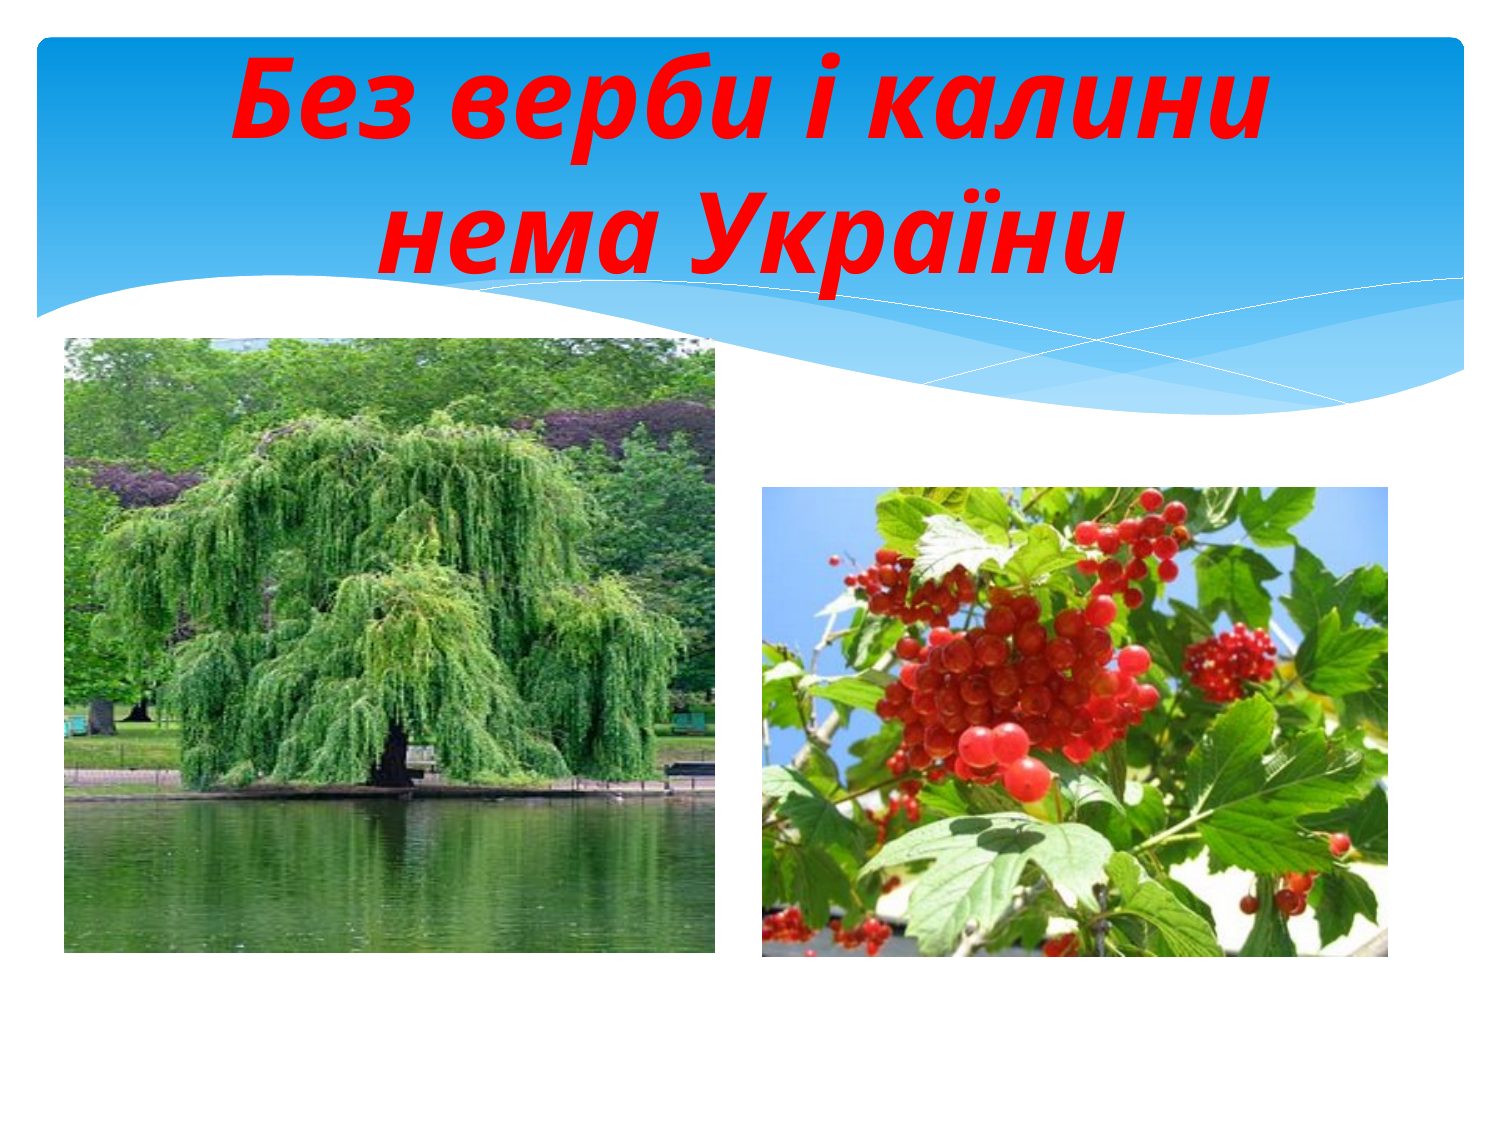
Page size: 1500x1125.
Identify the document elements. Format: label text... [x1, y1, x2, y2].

title Без верби і калини нема України [76, 30, 1427, 291]
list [64, 337, 715, 953]
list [762, 487, 1389, 957]
